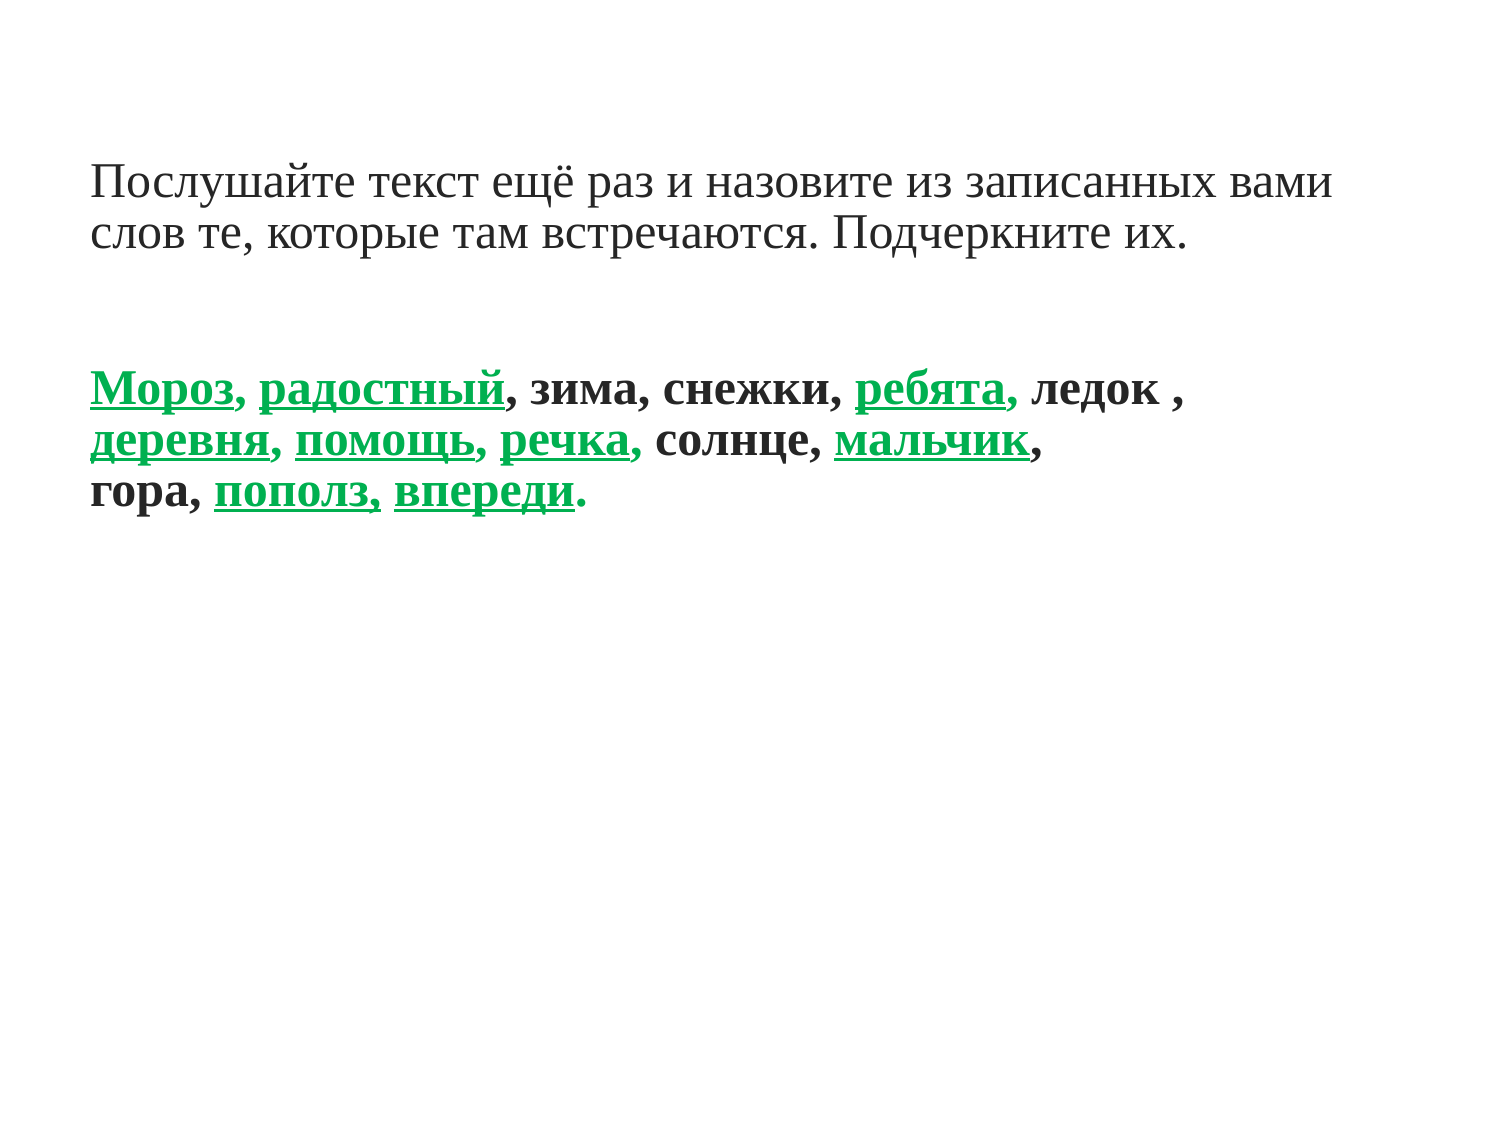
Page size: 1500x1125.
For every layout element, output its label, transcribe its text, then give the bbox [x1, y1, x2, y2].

list Послушайте текст ещё раз и назовите из записанных вами слов те, которые там встречаются. Подчеркните их. Мороз, радостный, зима, снежки, ребята, ледок , деревня, помощь, речка, солнце, мальчик, гора, пополз, впереди. [75, 149, 1425, 1005]
